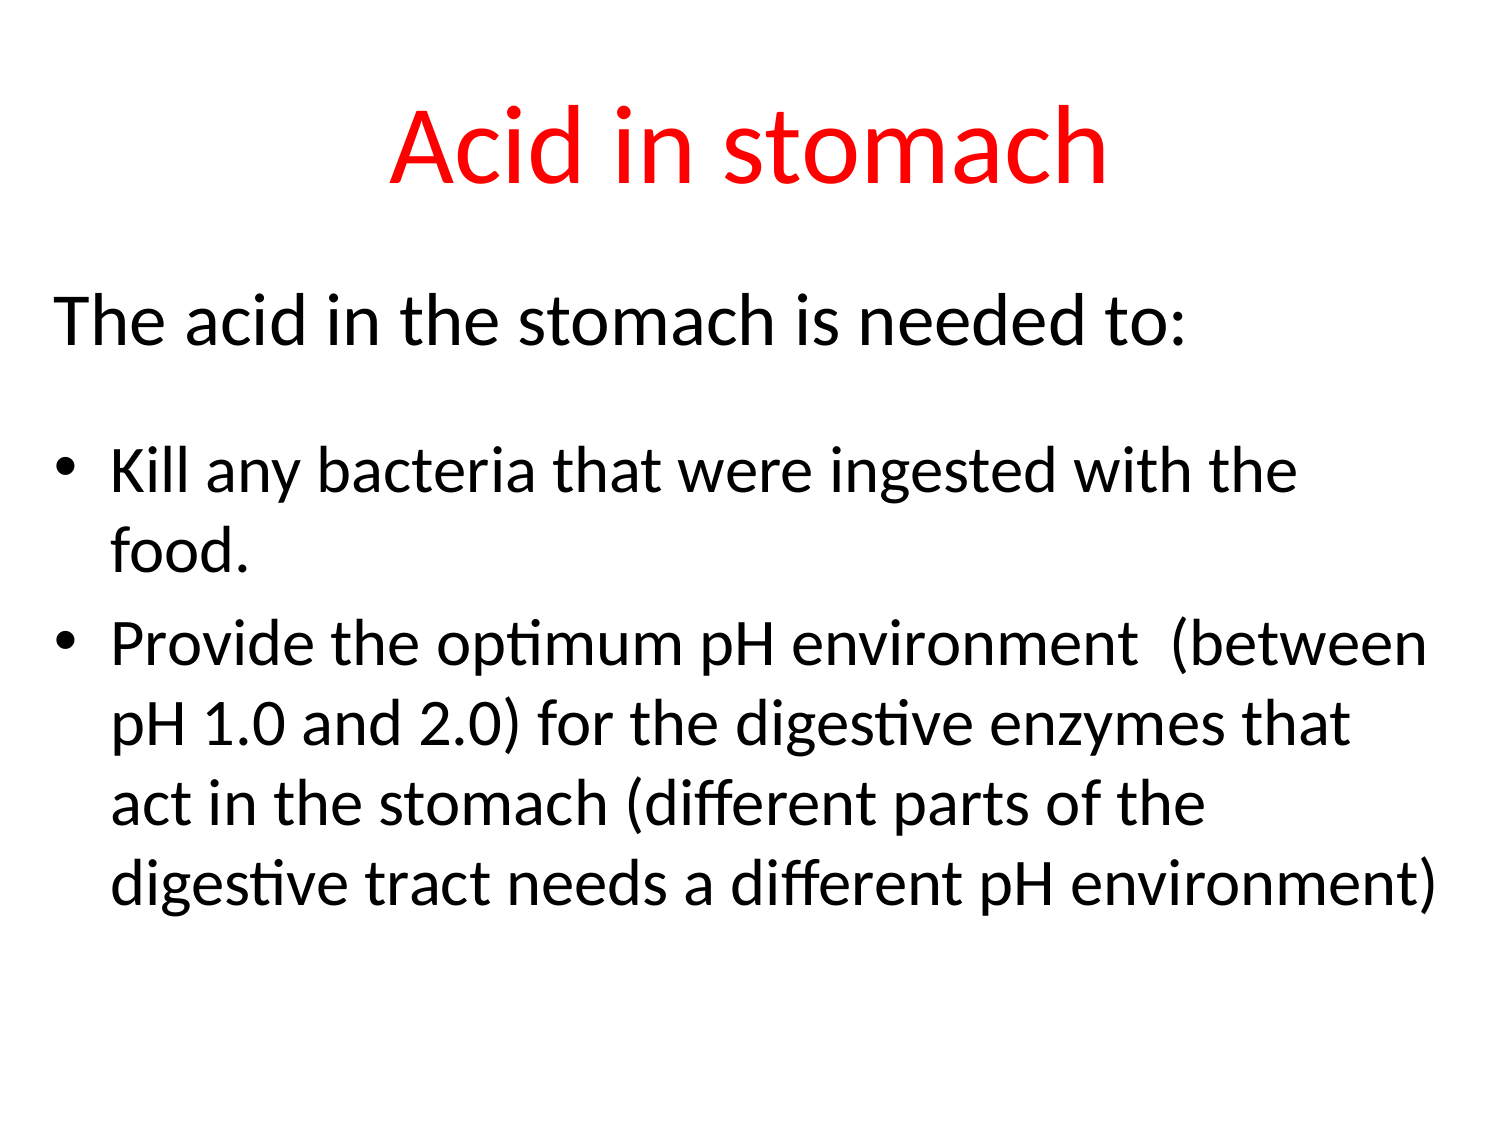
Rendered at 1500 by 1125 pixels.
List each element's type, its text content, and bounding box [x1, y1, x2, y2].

title Acid in stomach [75, 45, 1425, 233]
list The acid in the stomach is needed to: Kill any bacteria that were ingested with the food. Provide the optimum pH environment (between pH 1.0 and 2.0) for the digestive enzymes that act in the stomach (different parts of the digestive tract needs a different pH environment) [39, 262, 1456, 1125]
